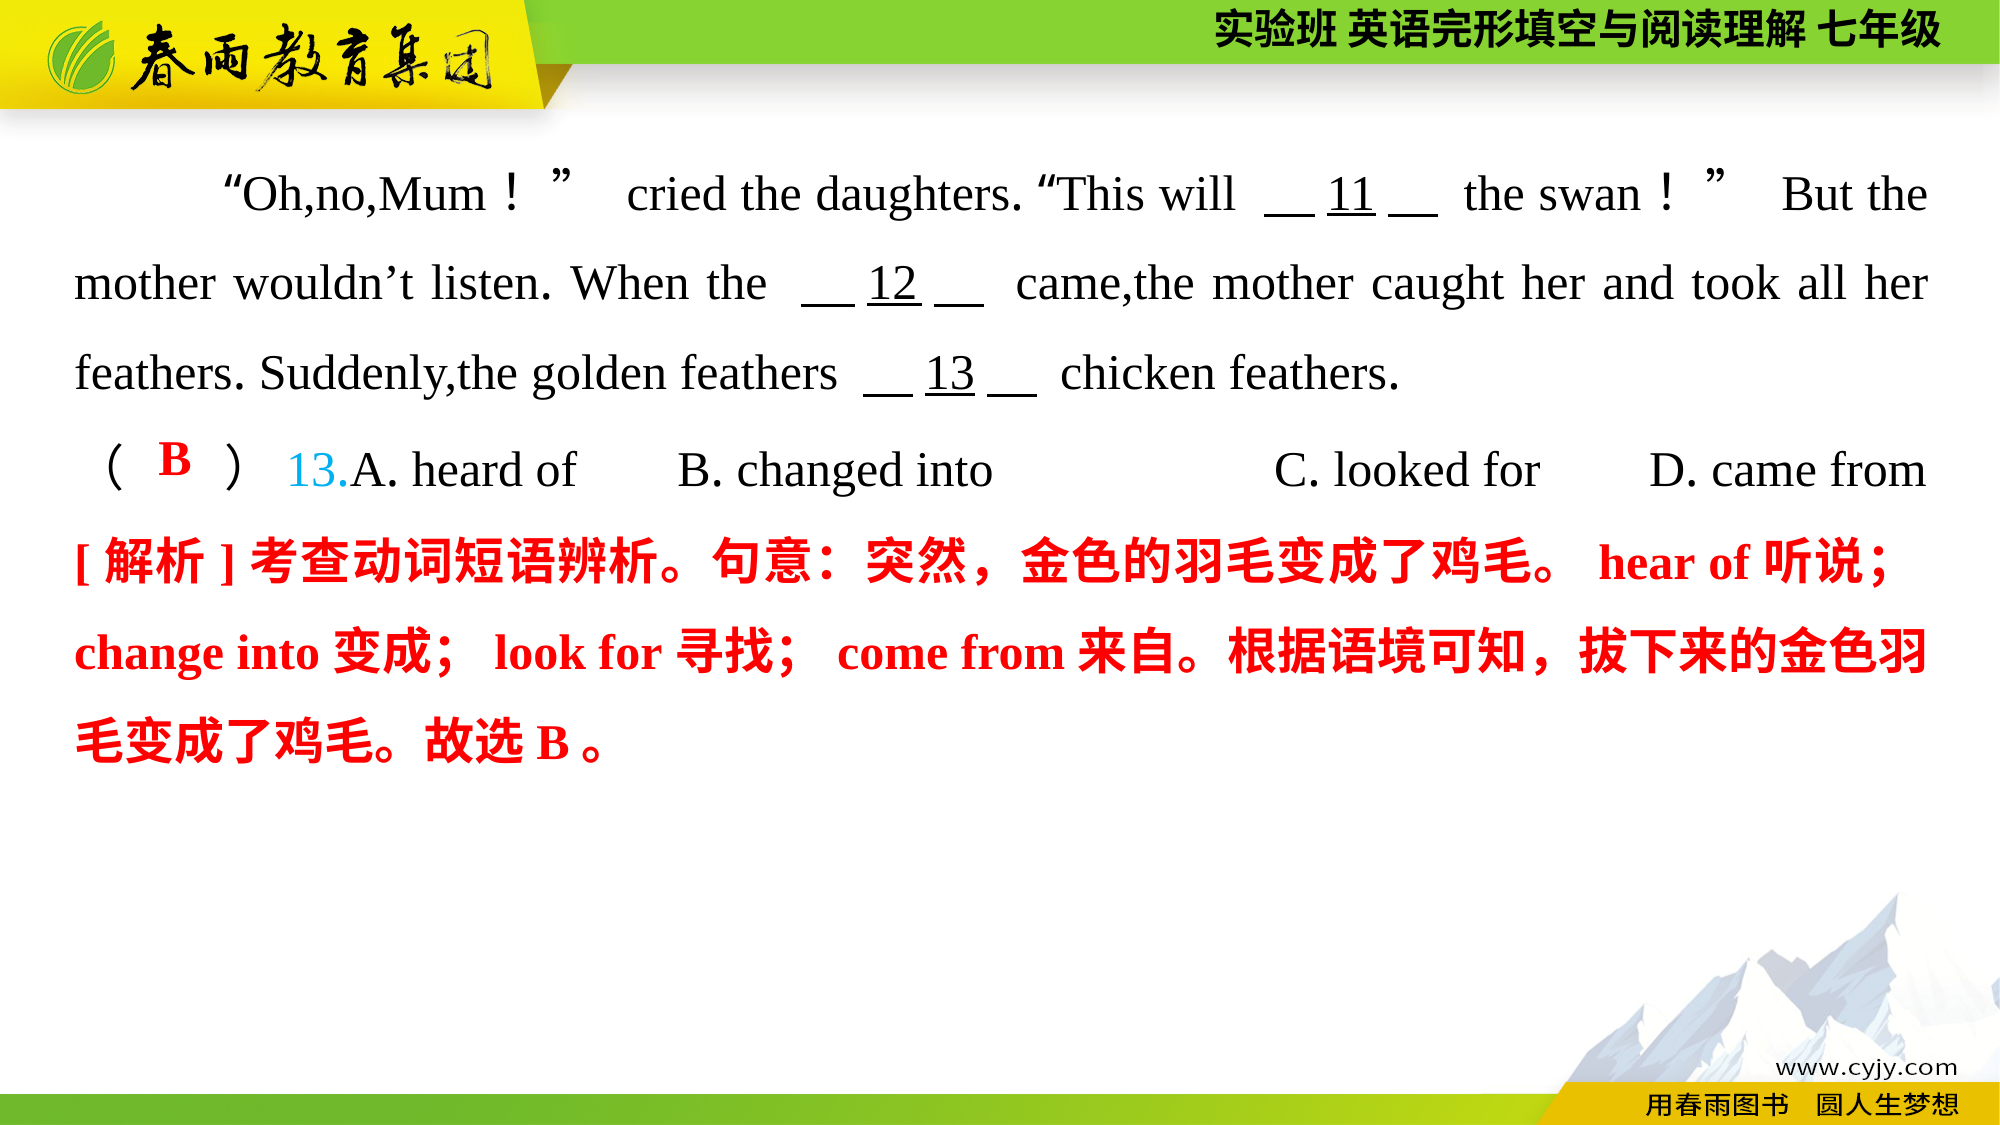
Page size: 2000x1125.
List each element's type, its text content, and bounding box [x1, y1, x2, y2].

text_box B [143, 417, 207, 493]
text_box [解析]考查动词短语辨析。句意：突然，金色的羽毛变成了鸡毛。hear of听说；change into变成；look for寻找；come from来自。根据语境可知，拔下来的金色羽毛变成了鸡毛。故选B。 [59, 491, 1944, 777]
text_box （ ）13.A. heard of B. changed into C. looked for D. came from [59, 398, 1944, 491]
picture [0, 0, 2000, 1125]
list “Oh,no,Mum！” cried the daughters. “This will 11 the swan！” But the mother wouldn’t listen. When the 12 came,the mother caught her and took all her feathers. Suddenly,the golden feathers 13 chicken feathers. [59, 122, 1944, 398]
